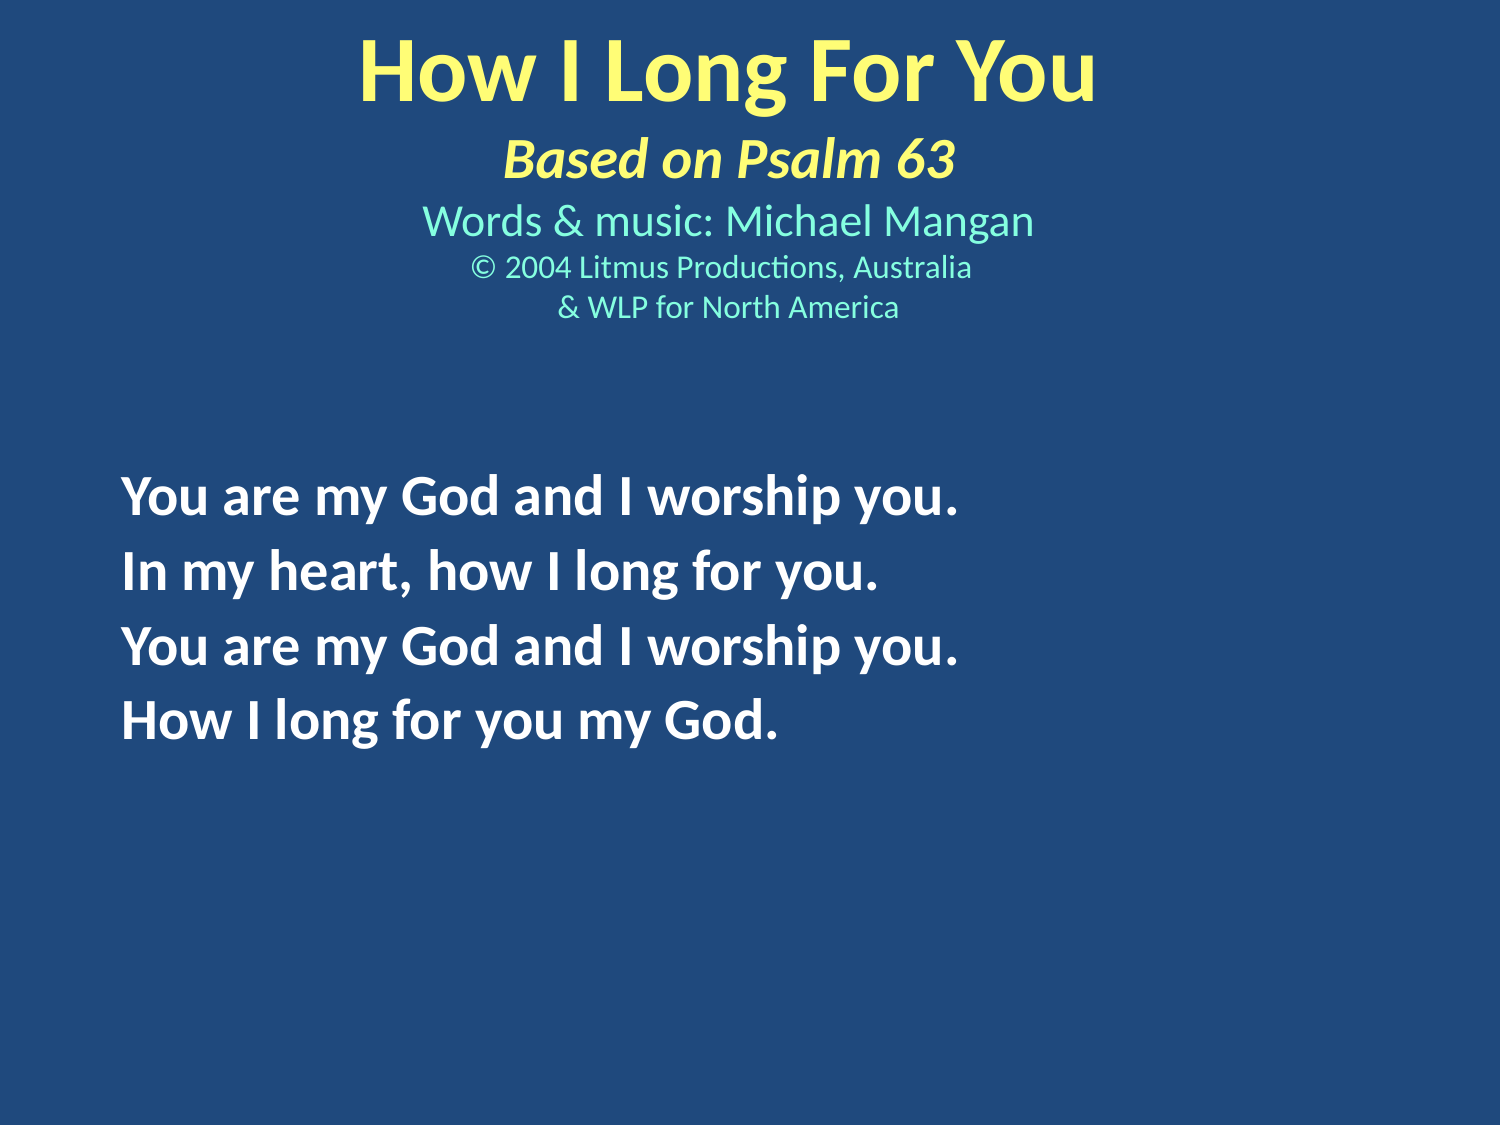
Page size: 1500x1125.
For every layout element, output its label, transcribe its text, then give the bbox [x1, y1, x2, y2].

list You are my God and I worship you. In my heart, how I long for you. You are my God and I worship you. How I long for you my God. [106, 457, 1417, 787]
text_box How I Long For You Based on Psalm 63 Words & music: Michael Mangan © 2004 Litmus Productions, Australia & WLP for North America [41, 7, 1417, 327]
